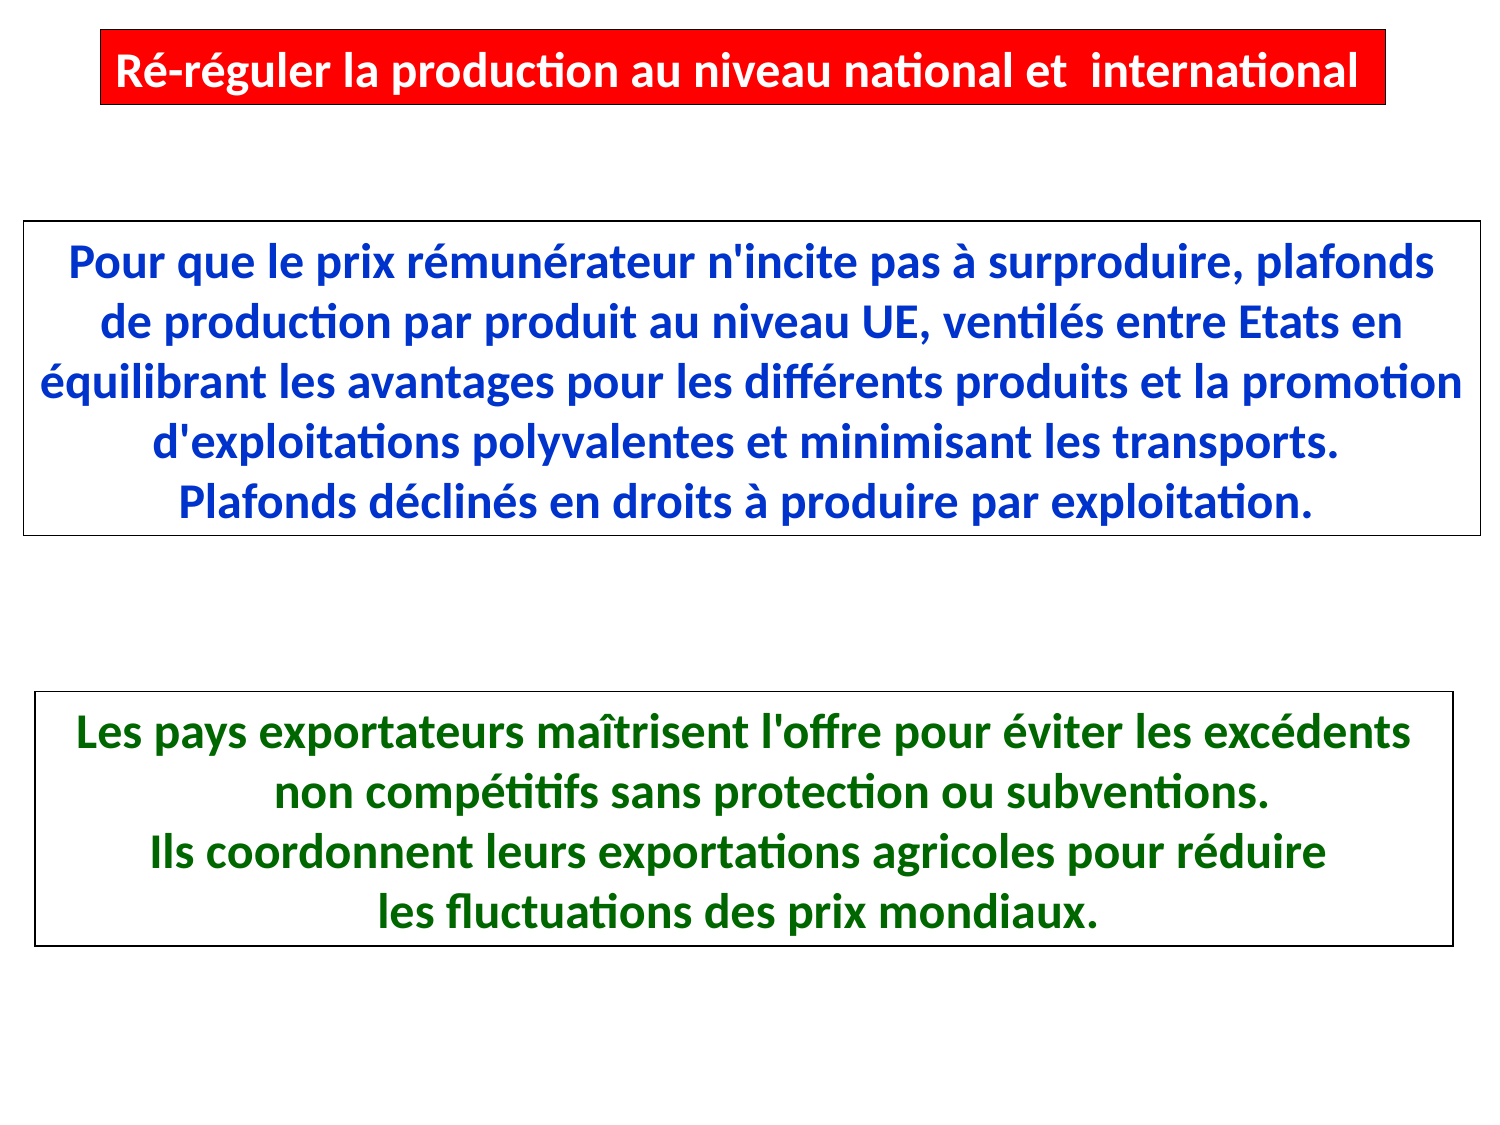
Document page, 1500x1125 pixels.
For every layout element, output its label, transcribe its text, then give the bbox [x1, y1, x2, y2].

text_box Ré-réguler la production au niveau national et international [100, 29, 1386, 105]
text_box Les pays exportateurs maîtrisent l'offre pour éviter les excédents non compétitifs sans protection ou subventions. Ils coordonnent leurs exportations agricoles pour réduire les fluctuations des prix mondiaux. [35, 691, 1454, 947]
text_box Pour que le prix rémunérateur n'incite pas à surproduire, plafonds de production par produit au niveau UE, ventilés entre Etats en équilibrant les avantages pour les différents produits et la promotion d'exploitations polyvalentes et minimisant les transports. Plafonds déclinés en droits à produire par exploitation. [23, 220, 1481, 536]
